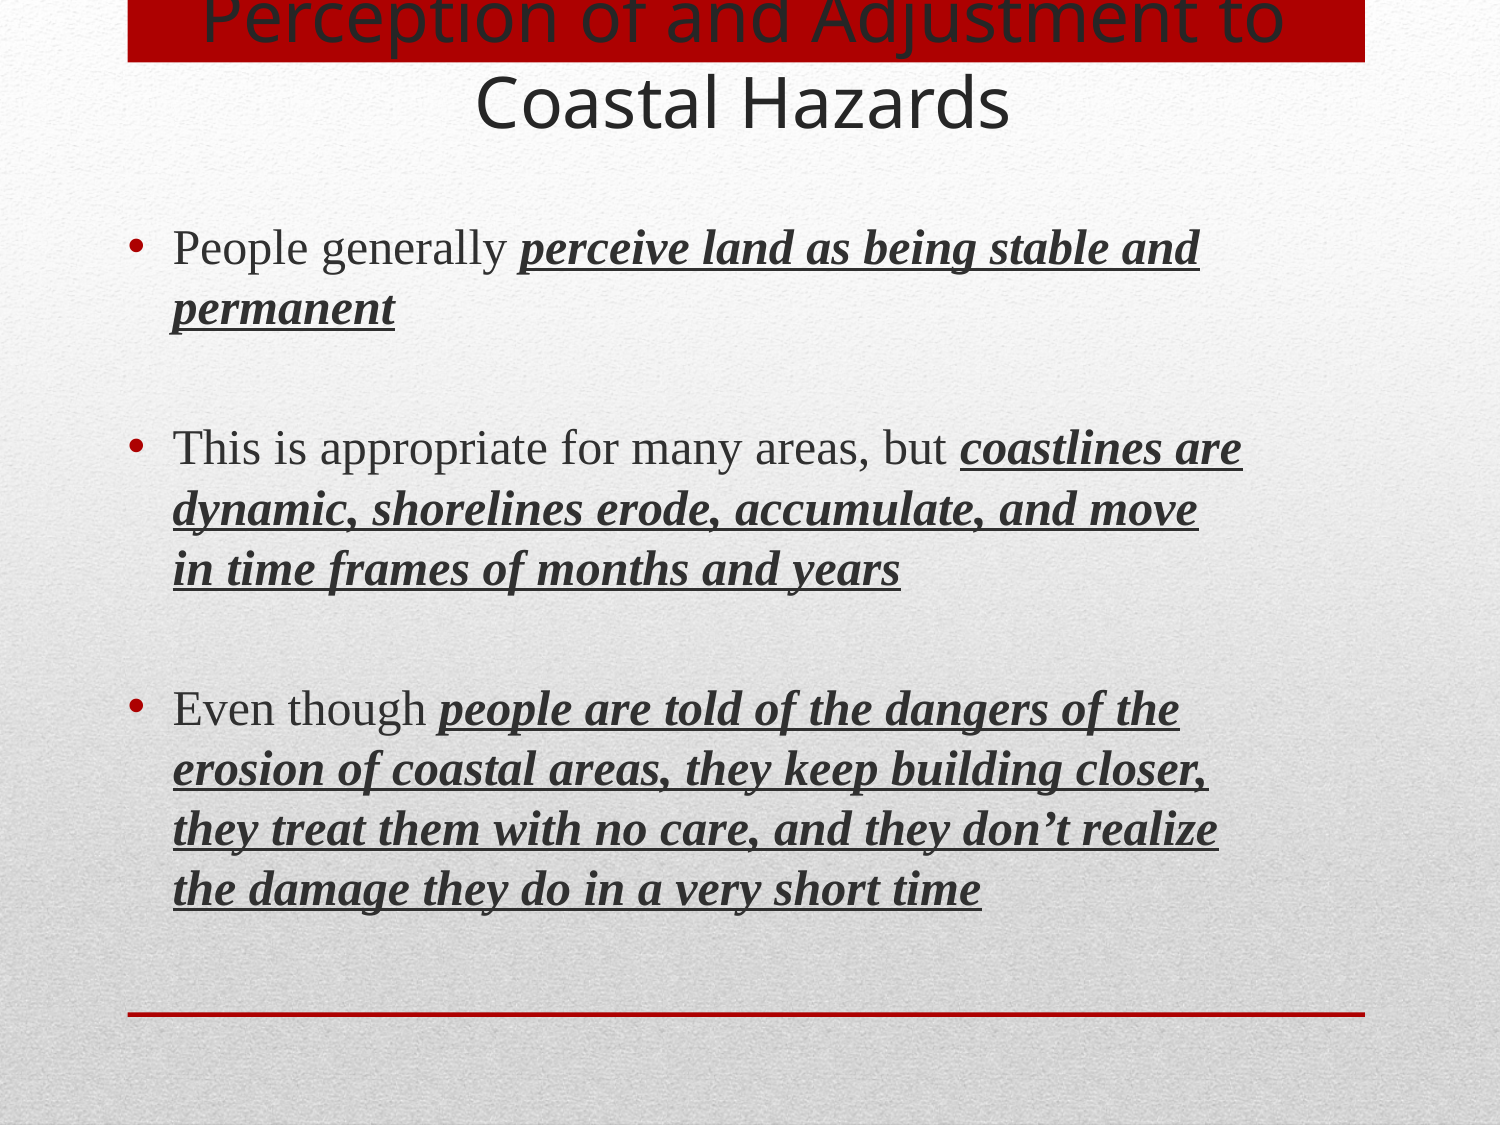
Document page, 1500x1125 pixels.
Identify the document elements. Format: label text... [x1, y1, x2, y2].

title Perception of and Adjustment to Coastal Hazards [62, 0, 1425, 150]
list People generally perceive land as being stable and permanent This is appropriate for many areas, but coastlines are dynamic, shorelines erode, accumulate, and move in time frames of months and years Even though people are told of the dangers of the erosion of coastal areas, they keep building closer, they treat them with no care, and they don’t realize the damage they do in a very short time [112, 162, 1263, 1038]
